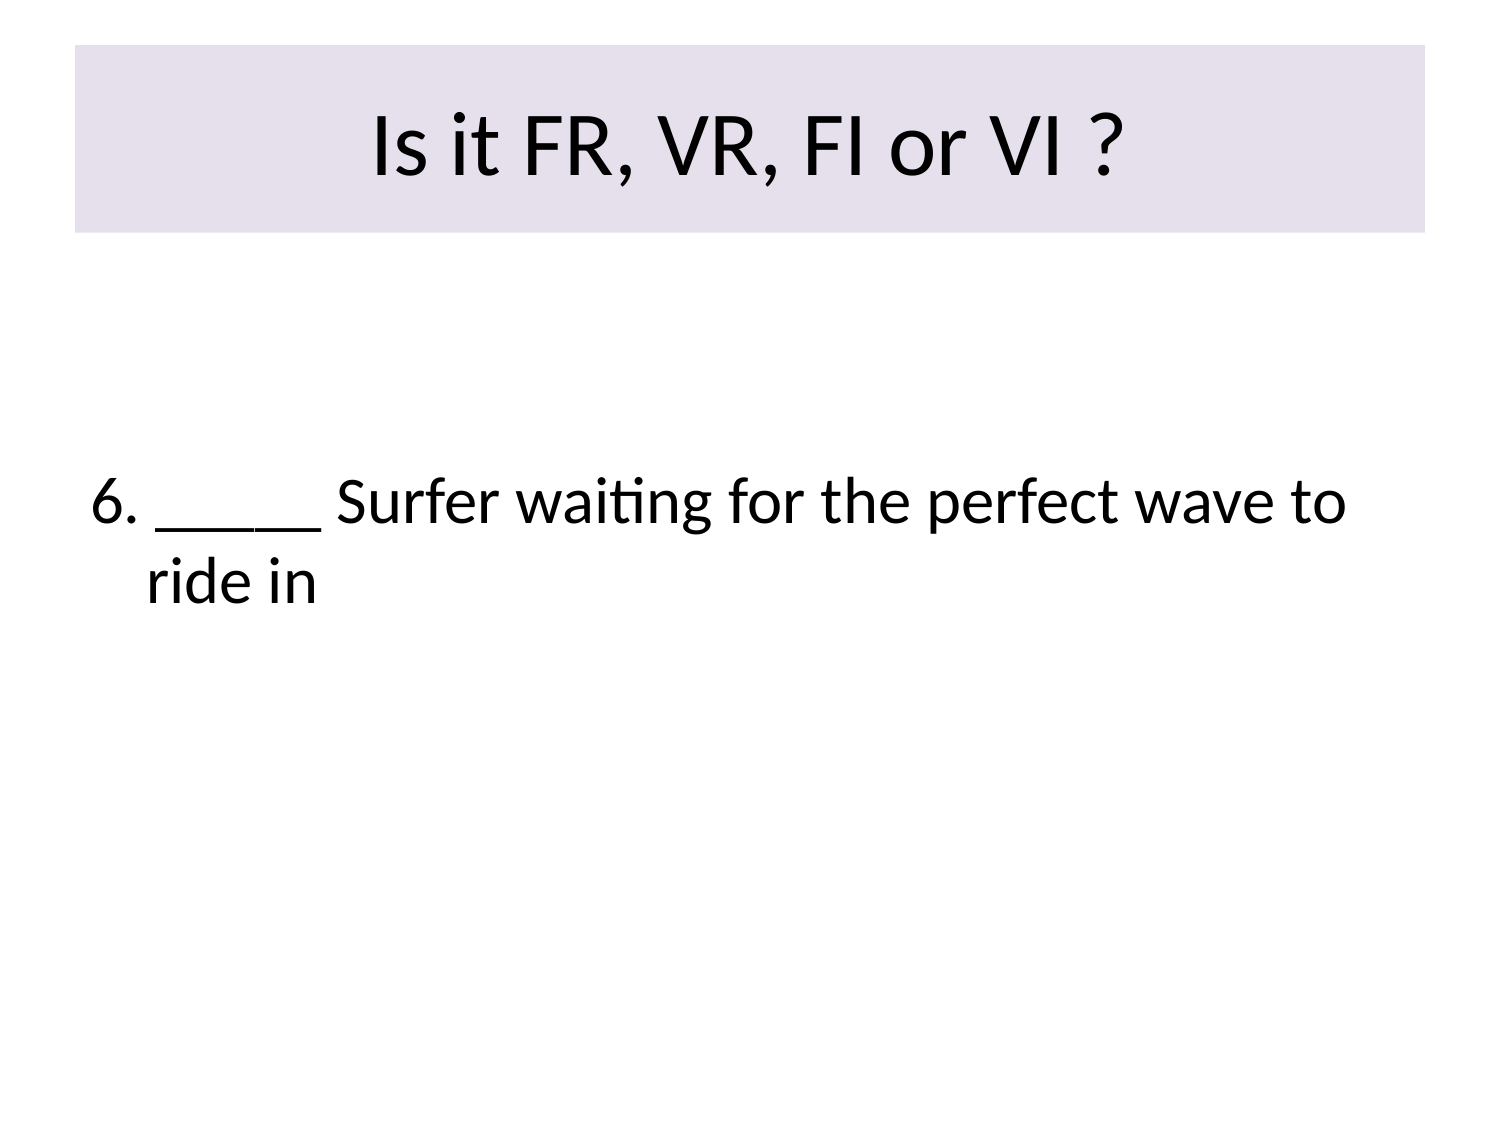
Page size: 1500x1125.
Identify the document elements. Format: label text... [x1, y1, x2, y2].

title Is it FR, VR, FI or VI ? [75, 45, 1425, 233]
list 6. _____ Surfer waiting for the perfect wave to ride in [75, 262, 1425, 1005]
